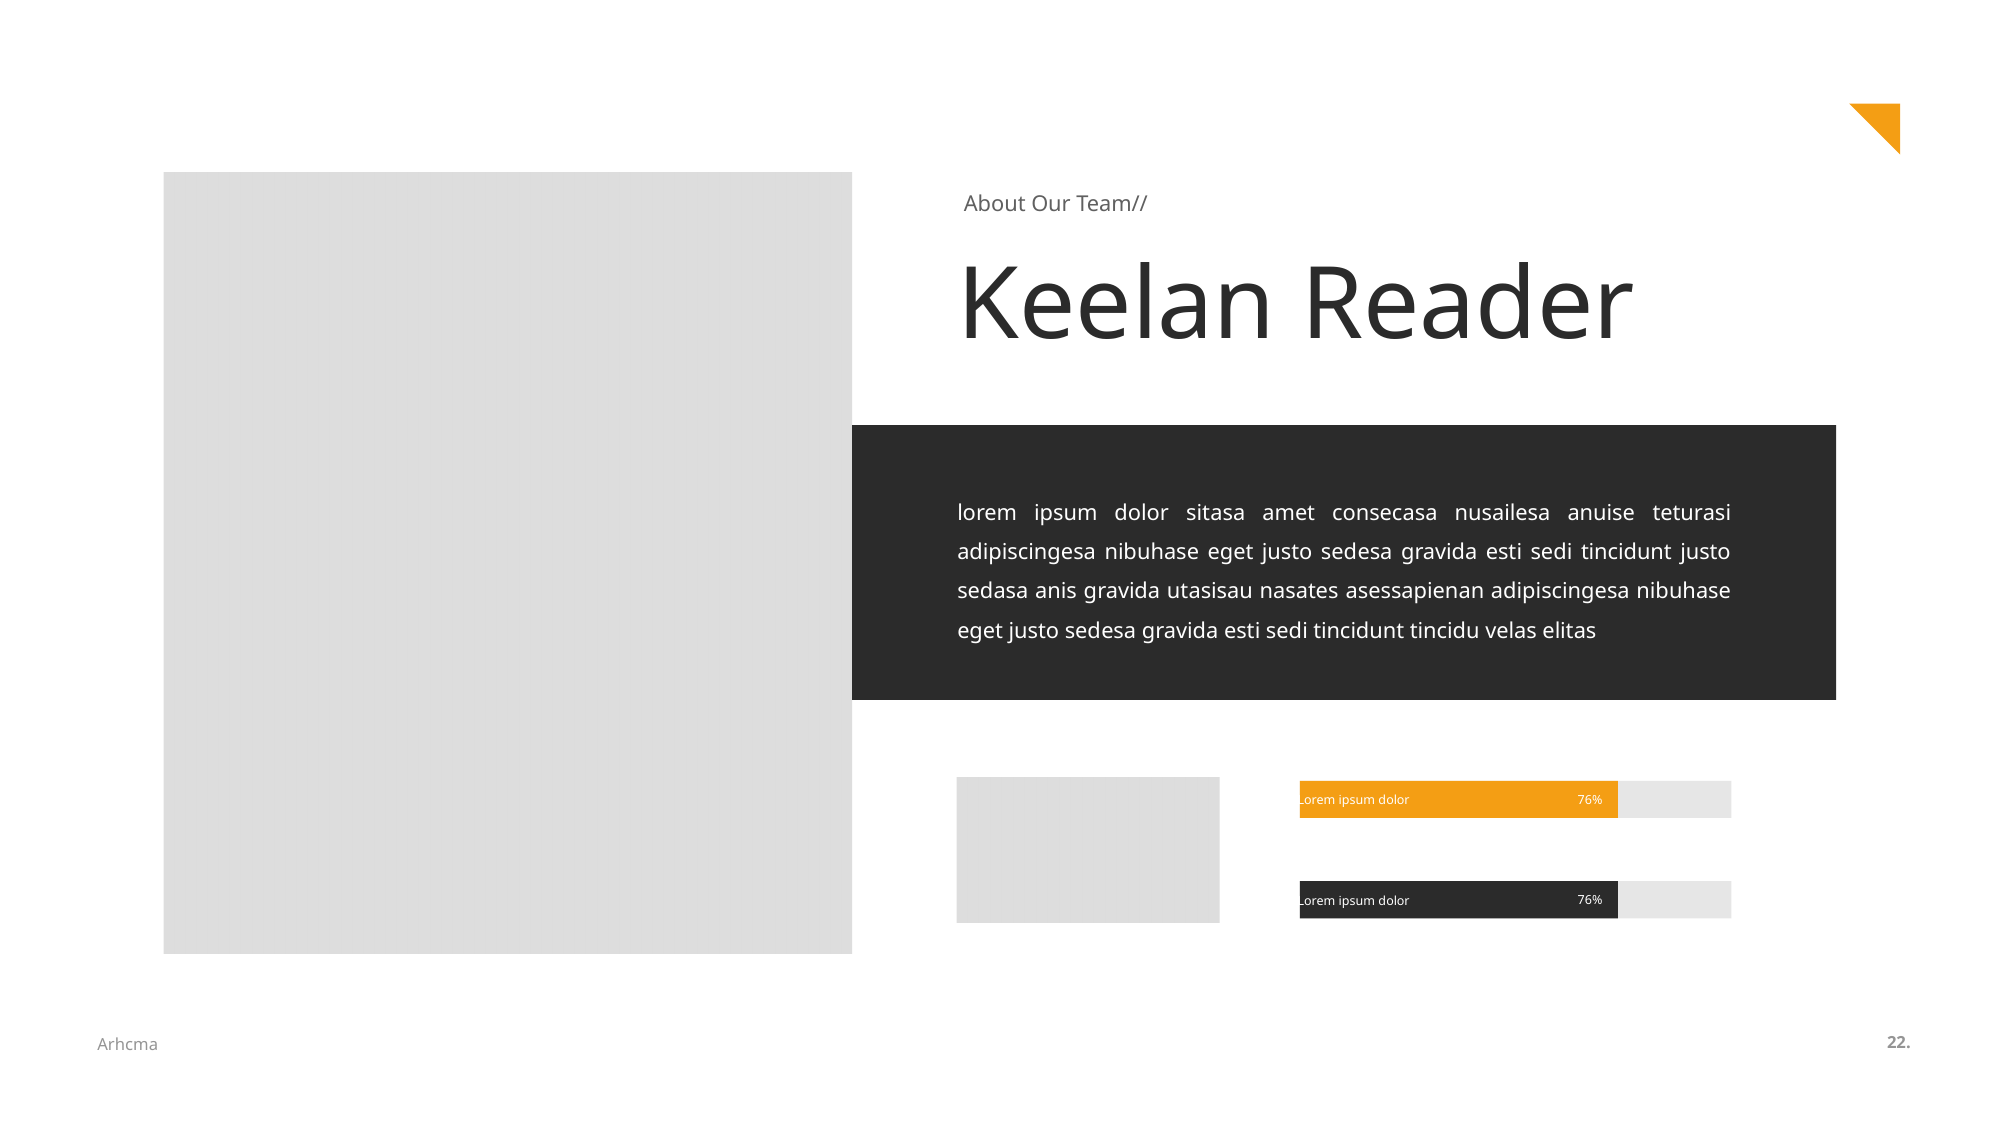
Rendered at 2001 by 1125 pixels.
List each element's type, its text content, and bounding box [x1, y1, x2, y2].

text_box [1299, 881, 1732, 919]
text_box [83, 1024, 1924, 1062]
text_box [1846, 102, 1902, 158]
text_box Keelan Reader [942, 254, 1780, 366]
text_box lorem ipsum dolor sitasa amet consecasa nusailesa anuise teturasi adipiscingesa nibuhase eget justo sedesa gravida esti sedi tincidunt justo sedasa anis gravida utasisau nasates asessapienan adipiscingesa nibuhase eget justo sedesa gravida esti sedi tincidunt tincidu velas elitas [942, 477, 1746, 651]
text_box About Our Team// [948, 168, 1328, 223]
picture [956, 777, 1220, 923]
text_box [1299, 780, 1732, 818]
text_box [851, 424, 1837, 701]
picture [163, 172, 853, 954]
